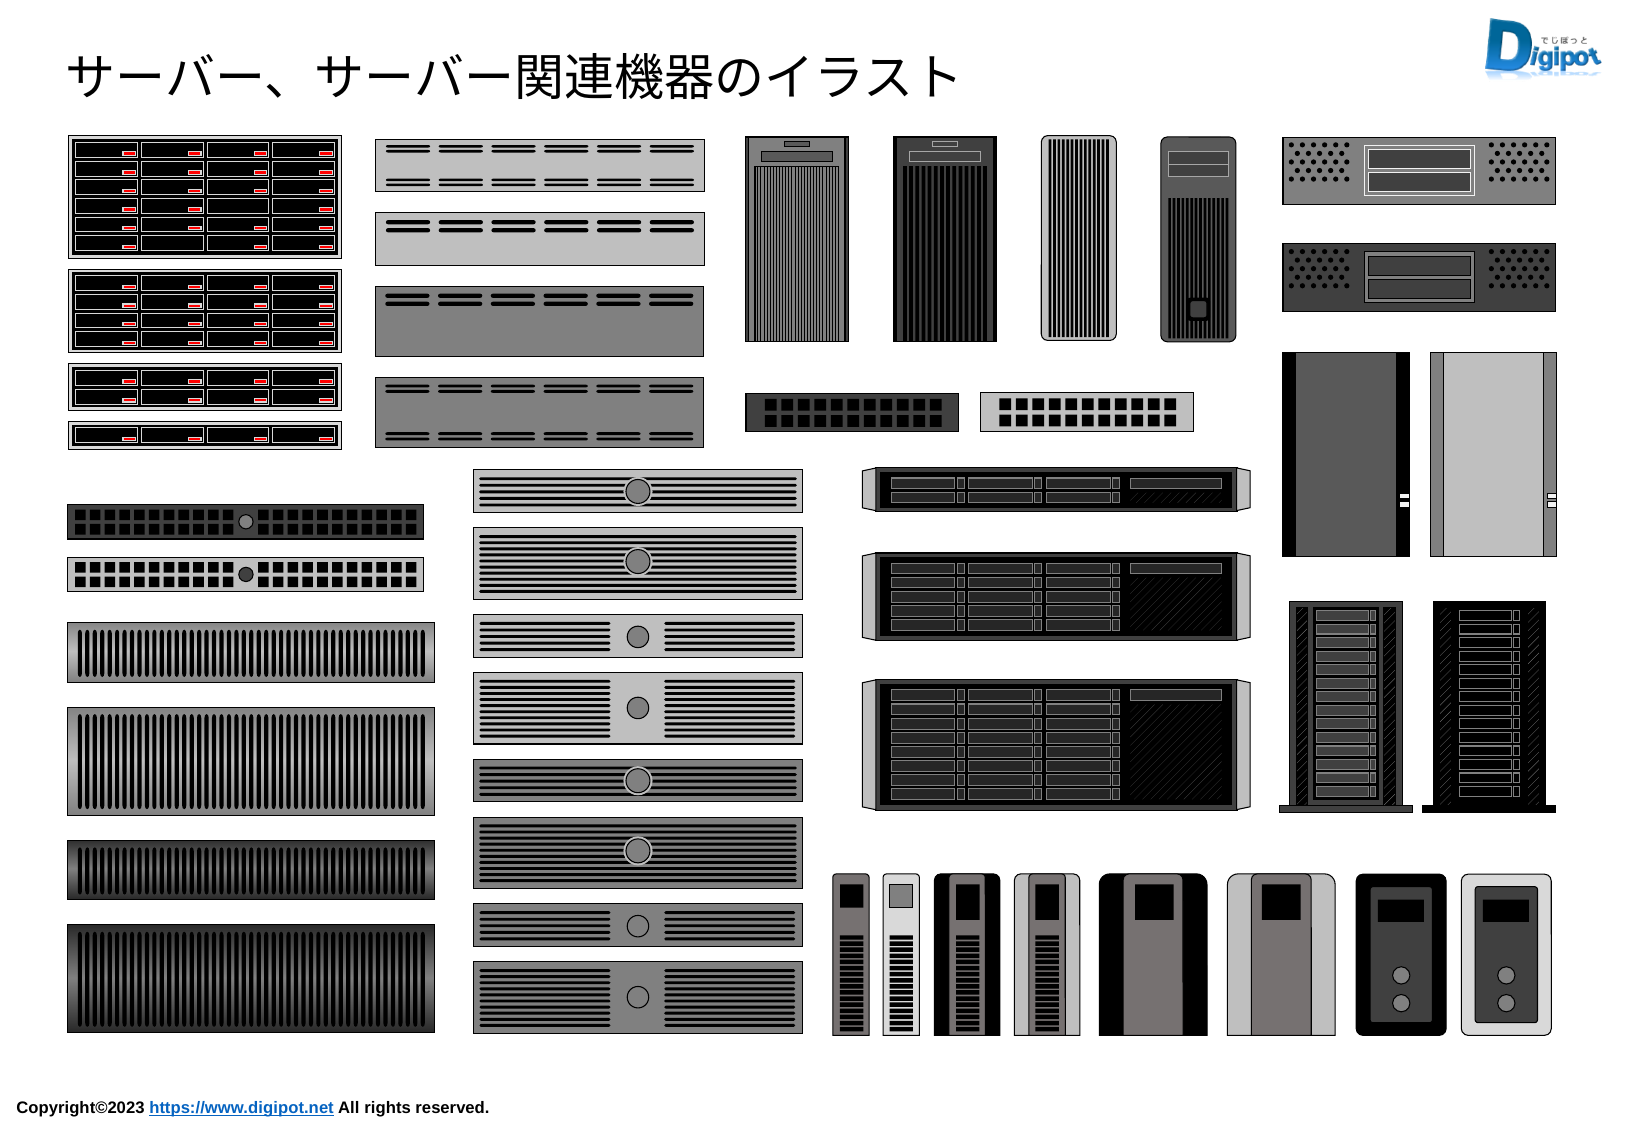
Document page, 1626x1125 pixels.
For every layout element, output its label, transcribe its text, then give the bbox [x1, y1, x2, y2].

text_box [1160, 136, 1236, 342]
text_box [67, 707, 435, 816]
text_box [67, 840, 435, 1033]
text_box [473, 903, 803, 947]
picture [1485, 18, 1602, 82]
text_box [1041, 135, 1117, 341]
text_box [68, 135, 342, 259]
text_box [745, 136, 849, 342]
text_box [375, 212, 705, 266]
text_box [1282, 352, 1410, 557]
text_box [832, 873, 870, 1036]
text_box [68, 269, 342, 353]
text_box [1282, 137, 1556, 205]
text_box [1014, 873, 1080, 1036]
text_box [375, 377, 704, 448]
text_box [934, 873, 1000, 1036]
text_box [893, 136, 997, 342]
text_box サーバー、サーバー関連機器のイラスト [51, 38, 979, 113]
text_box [1227, 873, 1336, 1036]
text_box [1356, 874, 1447, 1036]
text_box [883, 873, 920, 1036]
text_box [473, 759, 803, 802]
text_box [67, 622, 435, 683]
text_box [1282, 243, 1556, 312]
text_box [375, 286, 704, 357]
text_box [1099, 873, 1208, 1036]
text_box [980, 392, 1194, 432]
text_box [67, 504, 424, 540]
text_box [1430, 352, 1557, 557]
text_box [375, 139, 705, 192]
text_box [862, 552, 1251, 641]
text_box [68, 363, 342, 411]
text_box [473, 961, 803, 1034]
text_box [67, 557, 424, 592]
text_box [473, 469, 803, 513]
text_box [473, 672, 803, 745]
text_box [68, 421, 342, 450]
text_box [862, 679, 1251, 811]
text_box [473, 817, 803, 889]
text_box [862, 467, 1251, 512]
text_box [1422, 601, 1556, 813]
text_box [473, 527, 803, 600]
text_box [473, 614, 803, 658]
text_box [1279, 601, 1413, 813]
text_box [745, 393, 959, 432]
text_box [1461, 874, 1552, 1036]
